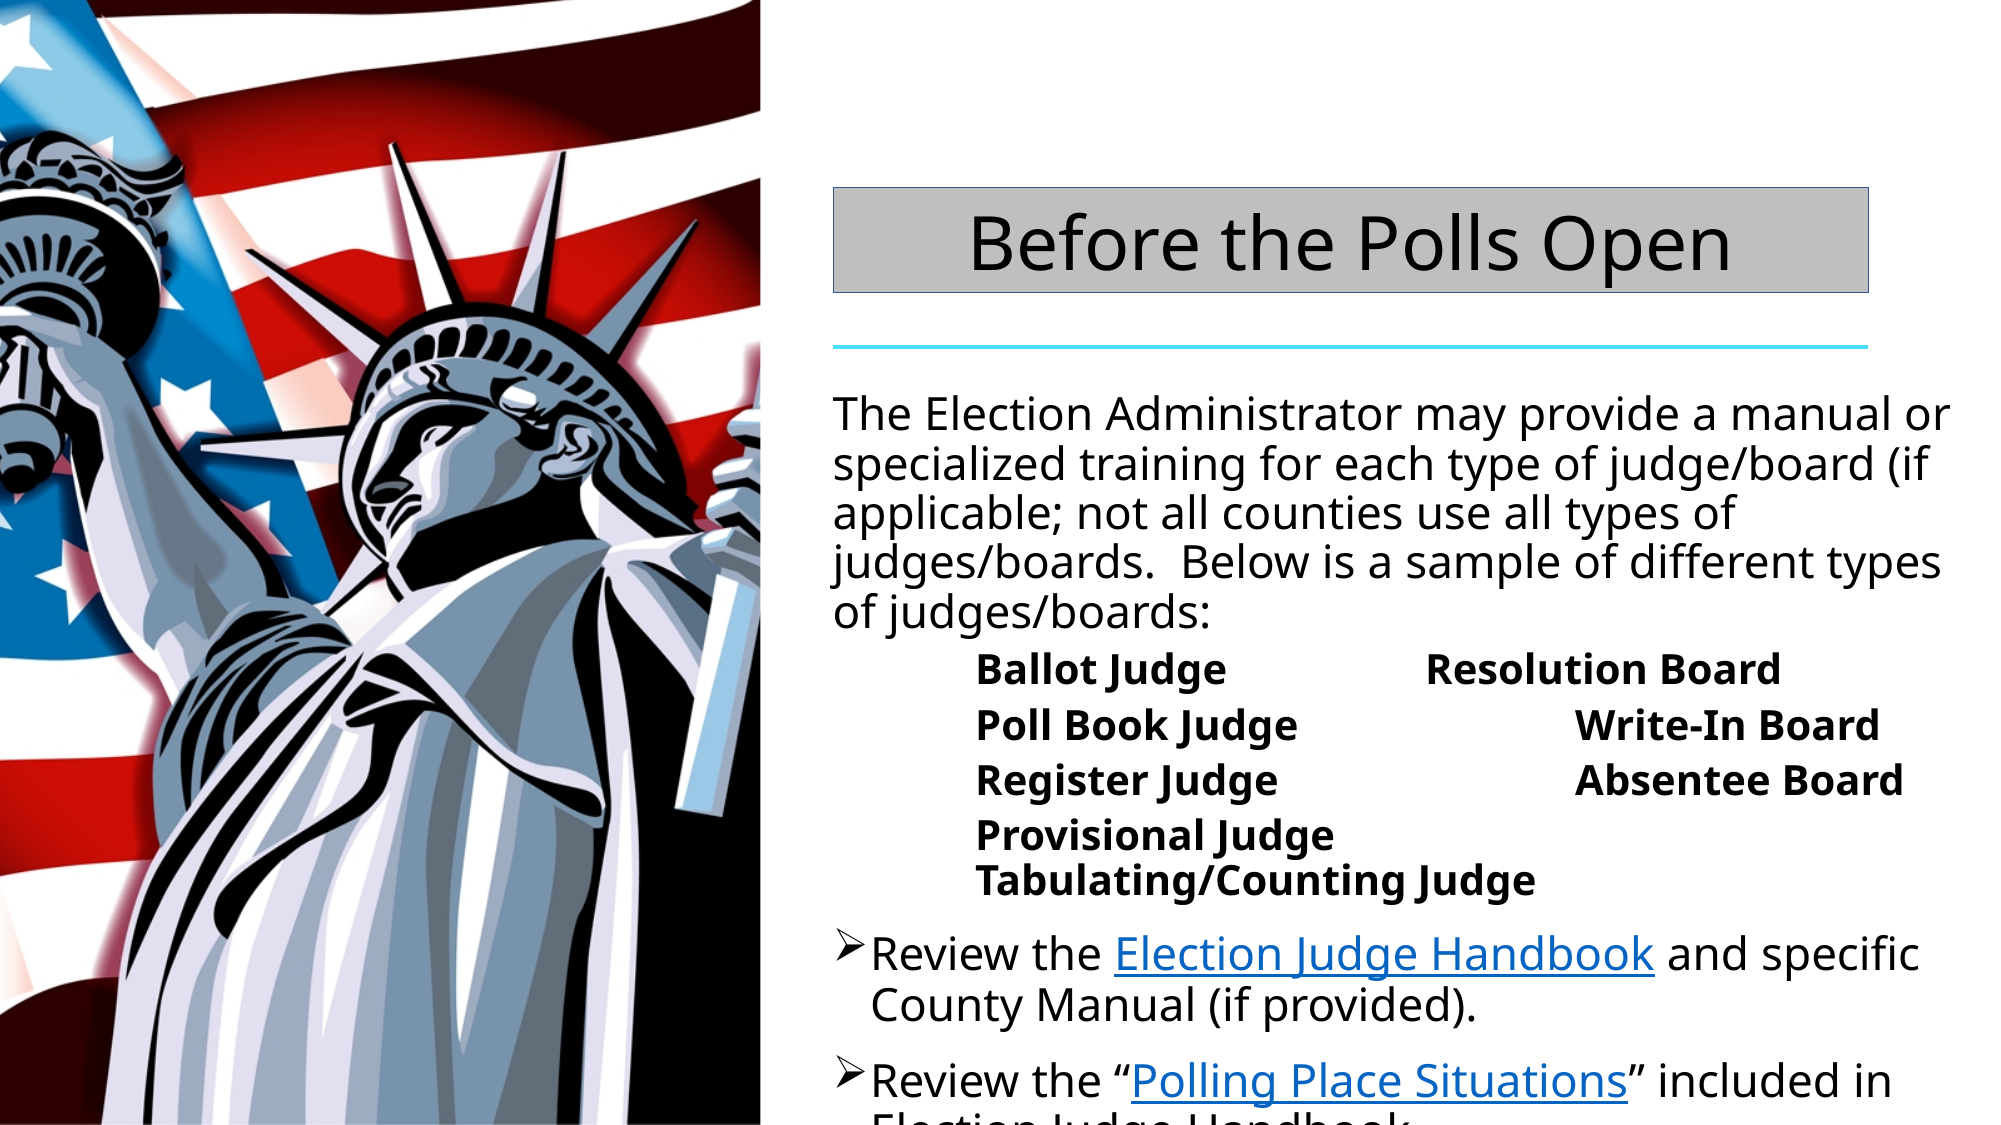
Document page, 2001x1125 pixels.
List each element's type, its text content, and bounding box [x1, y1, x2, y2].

list The Election Administrator may provide a manual or specialized training for each type of judge/board (if applicable; not all counties use all types of judges/boards. Below is a sample of different types of judges/boards: Ballot Judge Resolution Board Poll Book Judge Write-In Board Register Judge Absentee Board Provisional Judge Tabulating/Counting Judge Review the Election Judge Handbook and specific County Manual (if provided). Review the “Polling Place Situations” included in Election Judge Handbook. [817, 383, 1970, 1063]
text_box Before the Polls Open [833, 187, 1869, 293]
picture [0, 0, 761, 1125]
